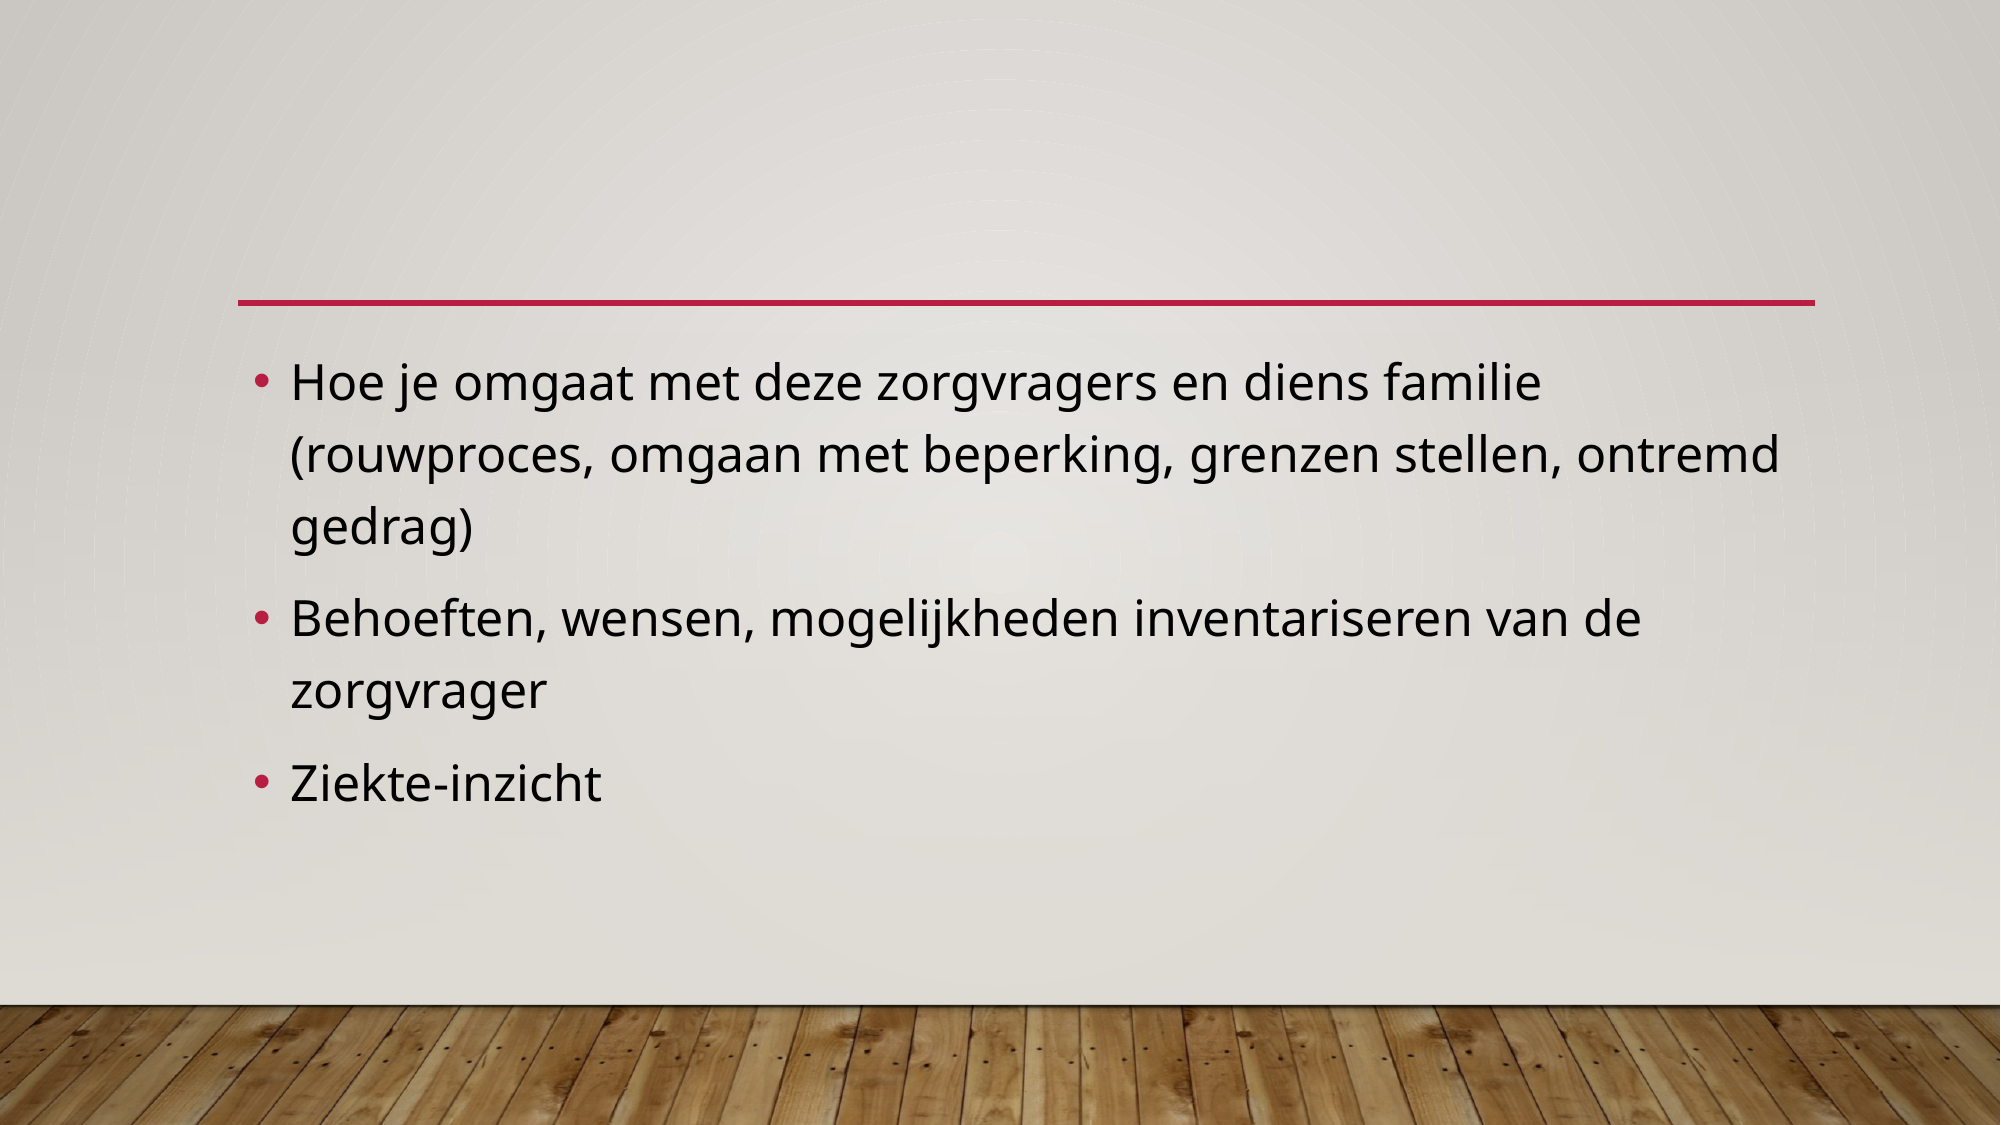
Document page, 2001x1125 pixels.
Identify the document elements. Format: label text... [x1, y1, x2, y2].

picture [0, 1005, 2000, 1125]
list Hoe je omgaat met deze zorgvragers en diens familie (rouwproces, omgaan met beperking, grenzen stellen, ontremd gedrag) Behoeften, wensen, mogelijkheden inventariseren van de zorgvrager Ziekte-inzicht [238, 330, 1814, 897]
